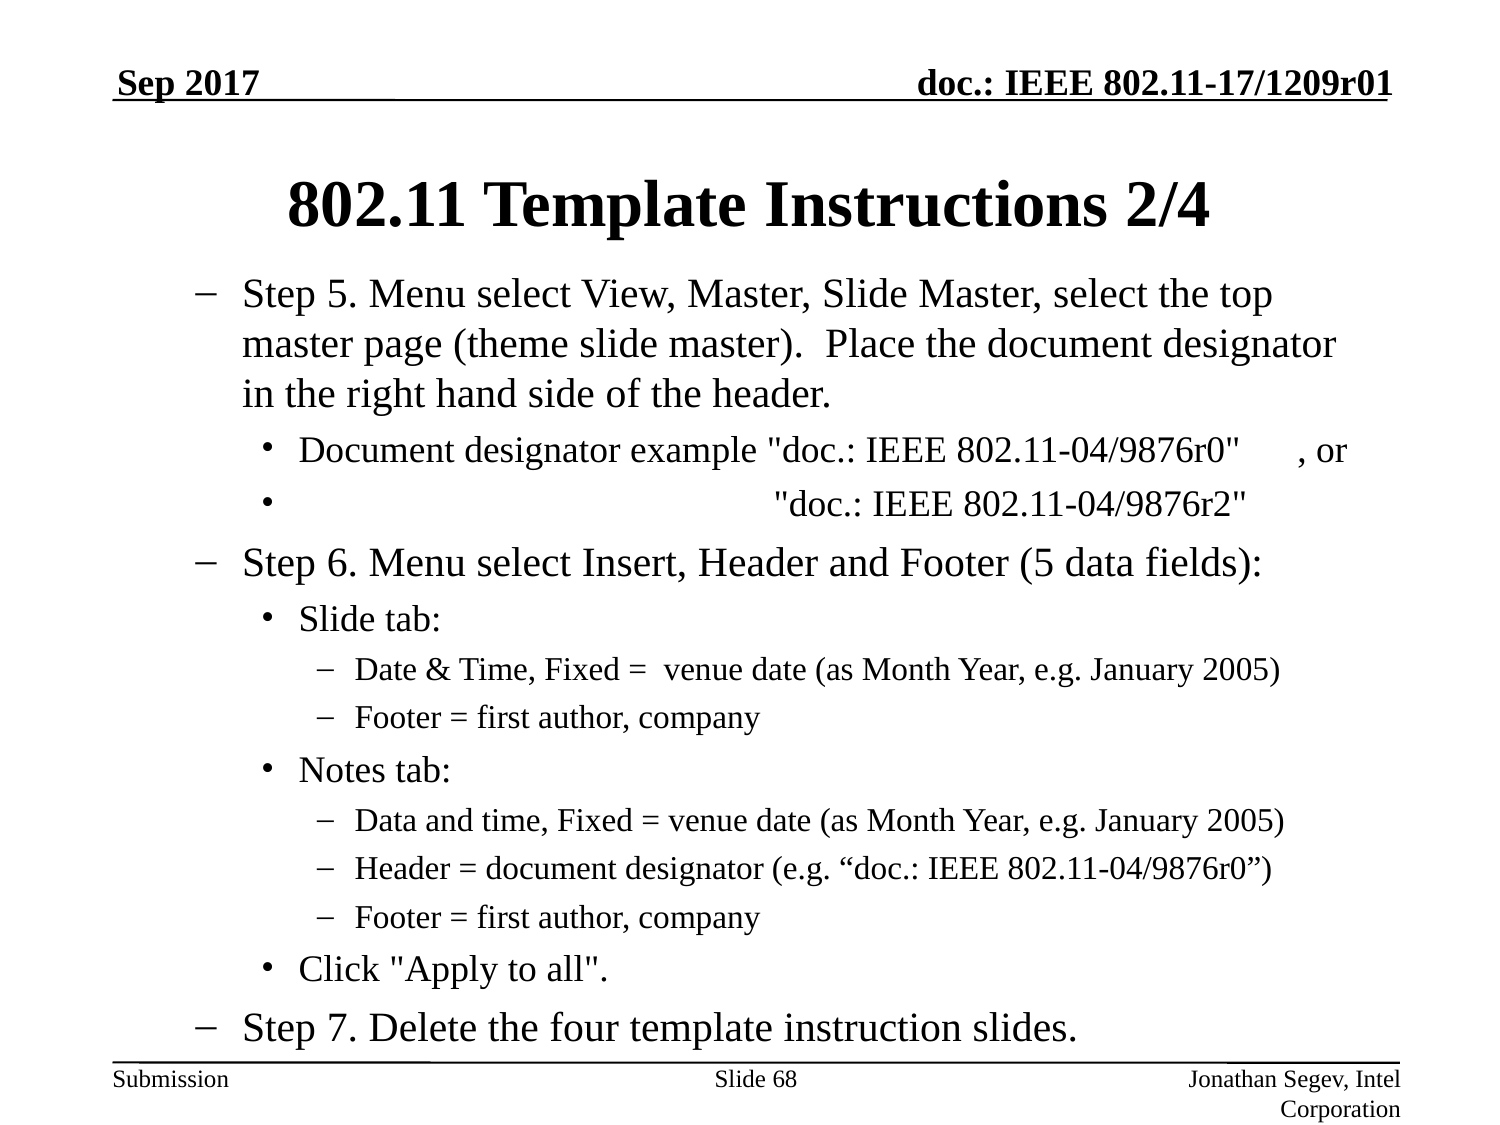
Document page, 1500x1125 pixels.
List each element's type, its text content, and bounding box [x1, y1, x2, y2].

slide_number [116, 58, 507, 104]
slide_number Slide 68 [712, 1067, 800, 1123]
title 802.11 Template Instructions 2/4 [112, 112, 1388, 288]
list Step 5. Menu select View, Master, Slide Master, select the top master page (theme slide master). Place the document designator in the right hand side of the header. Document designator example "doc.: IEEE 802.11-04/9876r0" , or "doc.: IEEE 802.11-04/9876r2" Step 6. Menu select Insert, Header and Footer (5 data fields): Slide tab: Date & Time, Fixed = venue date (as Month Year, e.g. January 2005) Footer = first author, company Notes tab: Data and time, Fixed = venue date (as Month Year, e.g. January 2005) Header = document designator (e.g. “doc.: IEEE 802.11-04/9876r0”) Footer = first author, company Click "Apply to all". Step 7. Delete the four template instruction slides. [105, 257, 1381, 1067]
footer Jonathan Segev, Intel Corporation [1077, 1061, 1402, 1093]
